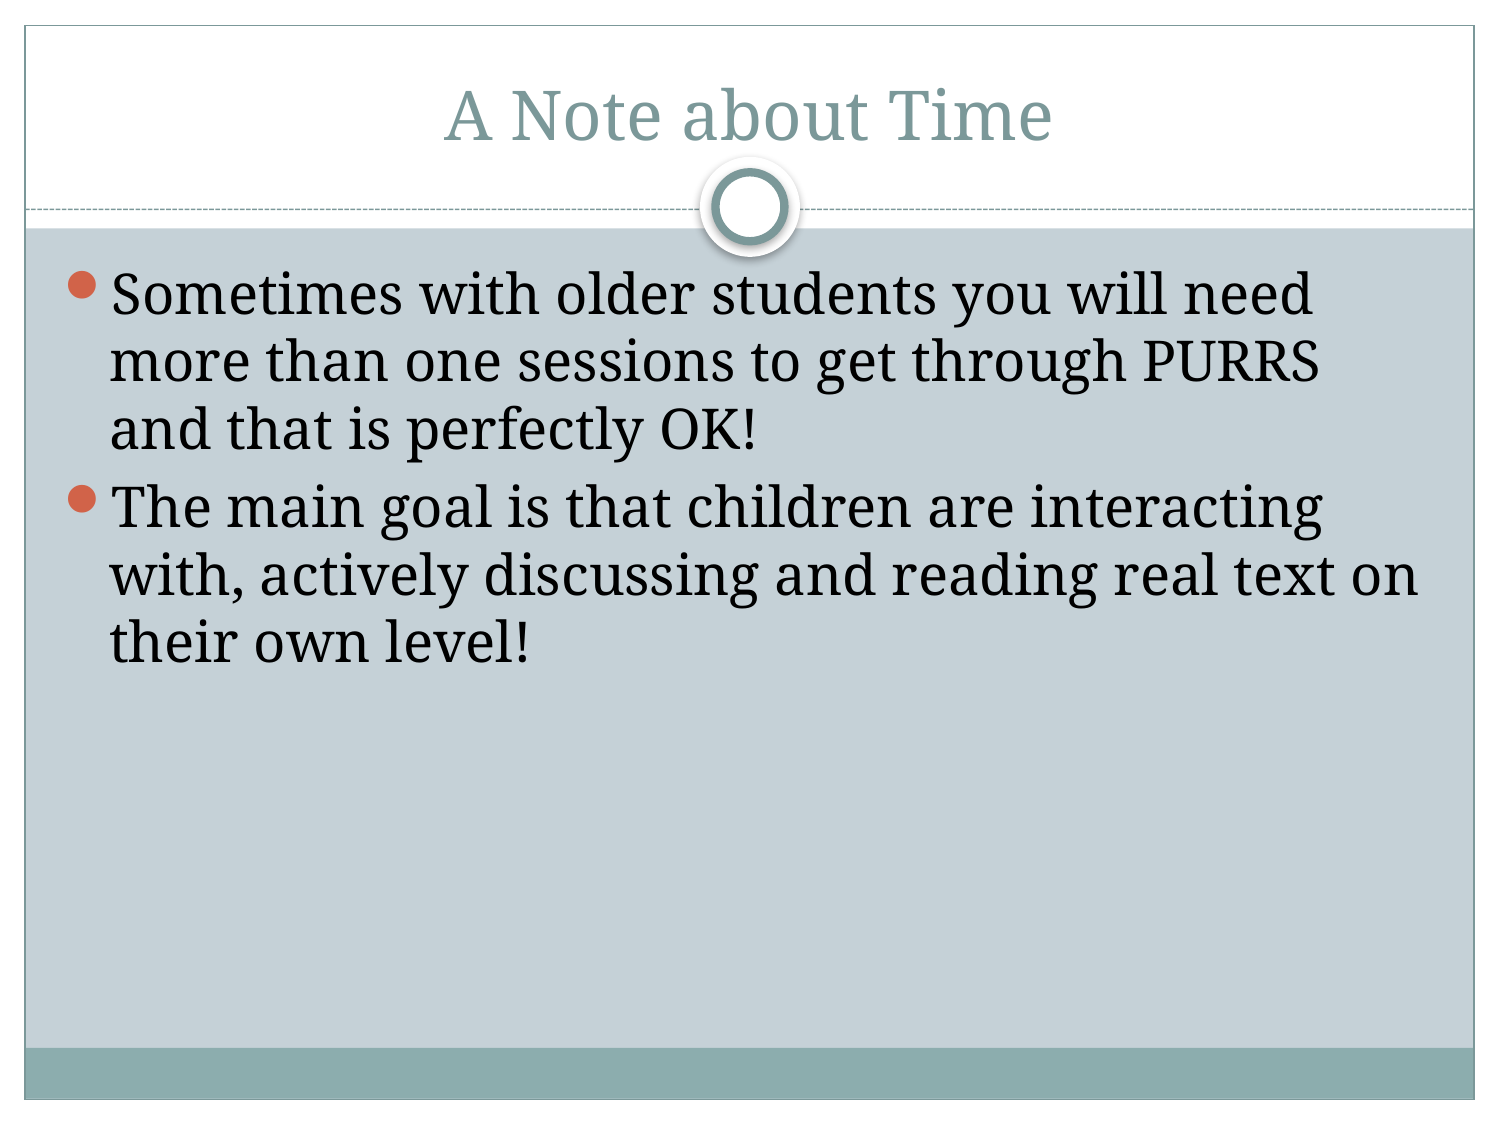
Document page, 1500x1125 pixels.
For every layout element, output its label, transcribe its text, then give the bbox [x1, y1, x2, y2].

title A Note about Time [49, 37, 1450, 162]
list Sometimes with older students you will need more than one sessions to get through PURRS and that is perfectly OK! The main goal is that children are interacting with, actively discussing and reading real text on their own level! [49, 250, 1445, 1001]
